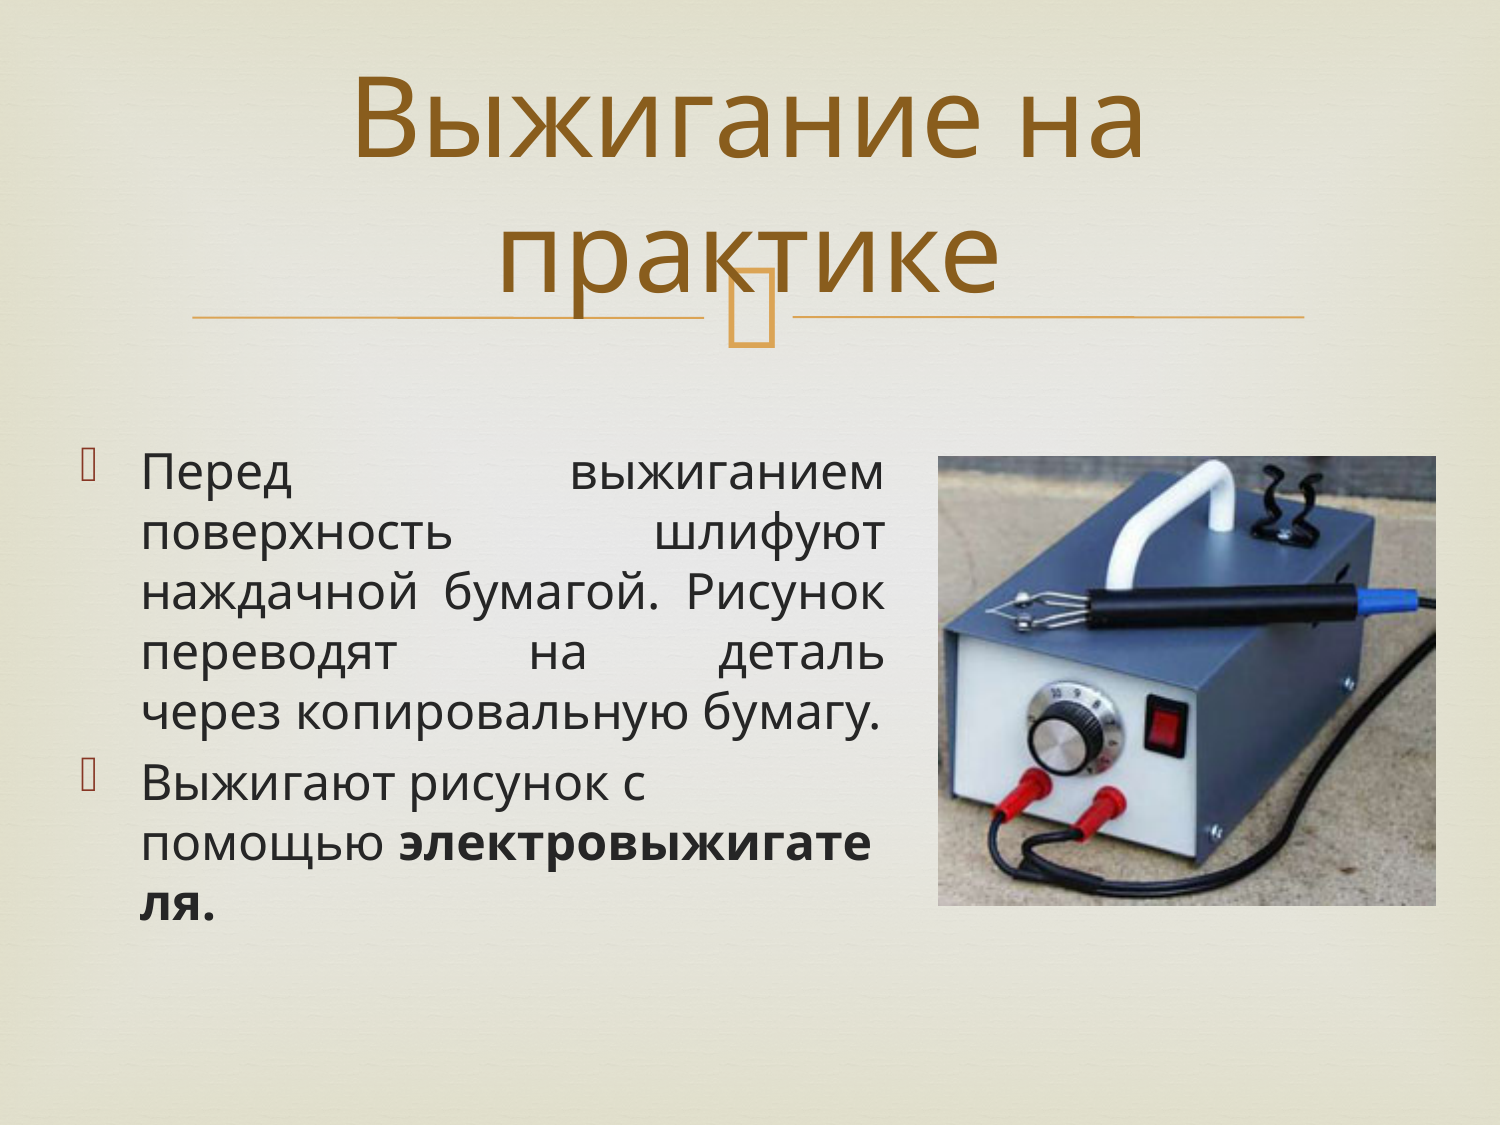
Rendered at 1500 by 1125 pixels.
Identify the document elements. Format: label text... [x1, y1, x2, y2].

picture [938, 455, 1437, 906]
list Перед выжиганием поверхность шлифуют наждачной бумагой. Рисунок переводят на деталь через копировальную бумагу. Выжигают рисунок с помощью электровыжигателя. [64, 432, 901, 1087]
title Выжигание на практике [112, 93, 1386, 267]
